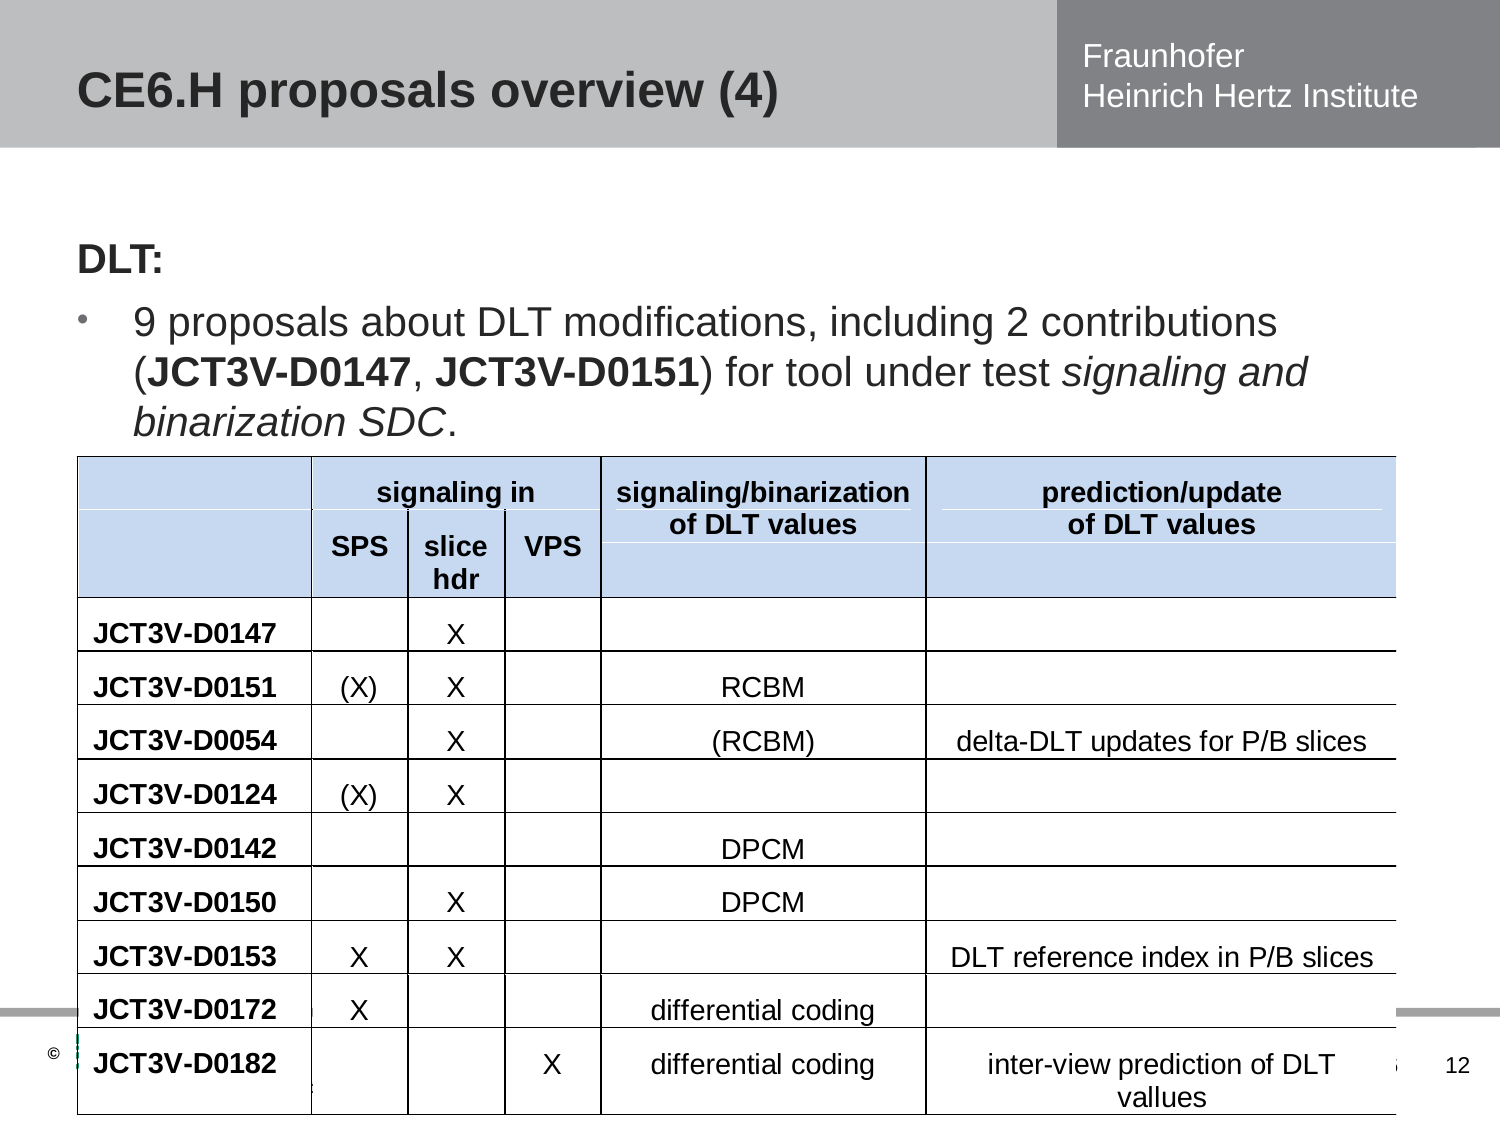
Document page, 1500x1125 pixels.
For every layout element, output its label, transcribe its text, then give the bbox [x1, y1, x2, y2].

slide_number 12 [1401, 1034, 1471, 1094]
list DLT: 9 proposals about DLT modifications, including 2 contributions (JCT3V-D0147, JCT3V-D0151) for tool under test signaling and binarization SDC. [76, 231, 1424, 973]
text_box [76, 455, 1397, 1125]
title CE6.H proposals overview (4) [76, 58, 1022, 118]
